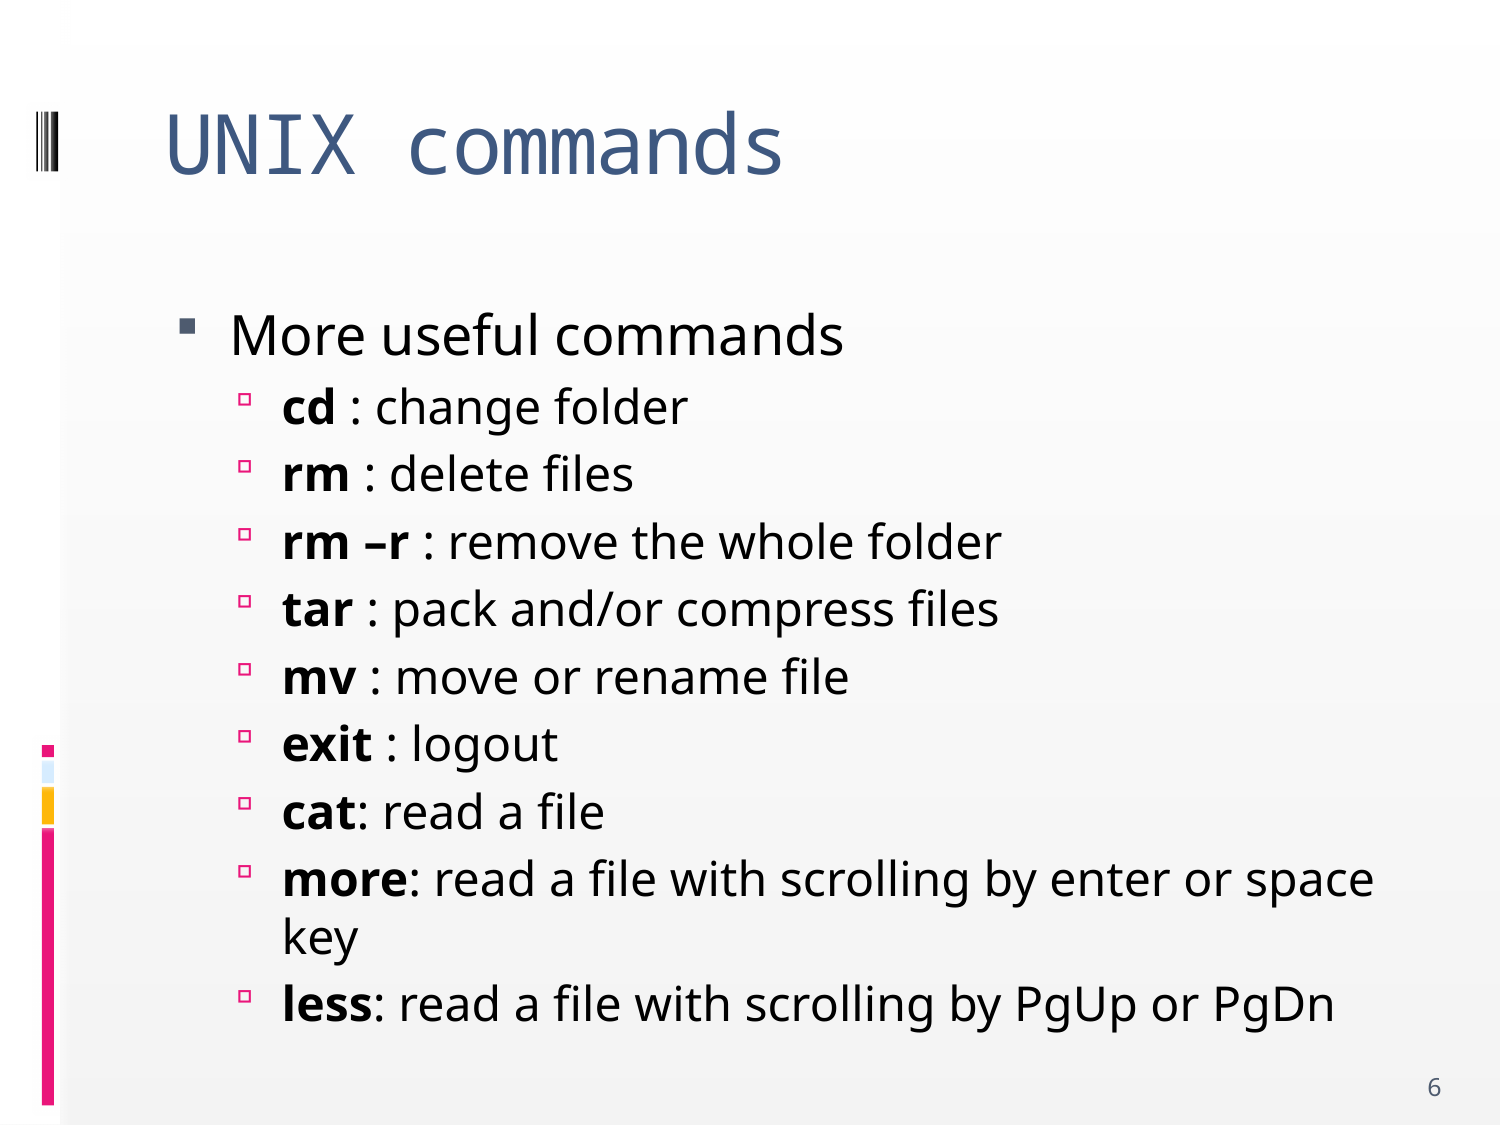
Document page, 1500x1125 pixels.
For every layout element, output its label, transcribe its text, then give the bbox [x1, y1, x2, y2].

title UNIX commands [150, 83, 1425, 234]
list More useful commands cd : change folder rm : delete files rm –r : remove the whole folder tar : pack and/or compress files mv : move or rename file exit : logout cat: read a file more: read a file with scrolling by enter or space key less: read a file with scrolling by PgUp or PgDn [150, 292, 1425, 1043]
slide_number 6 [1412, 1052, 1488, 1113]
